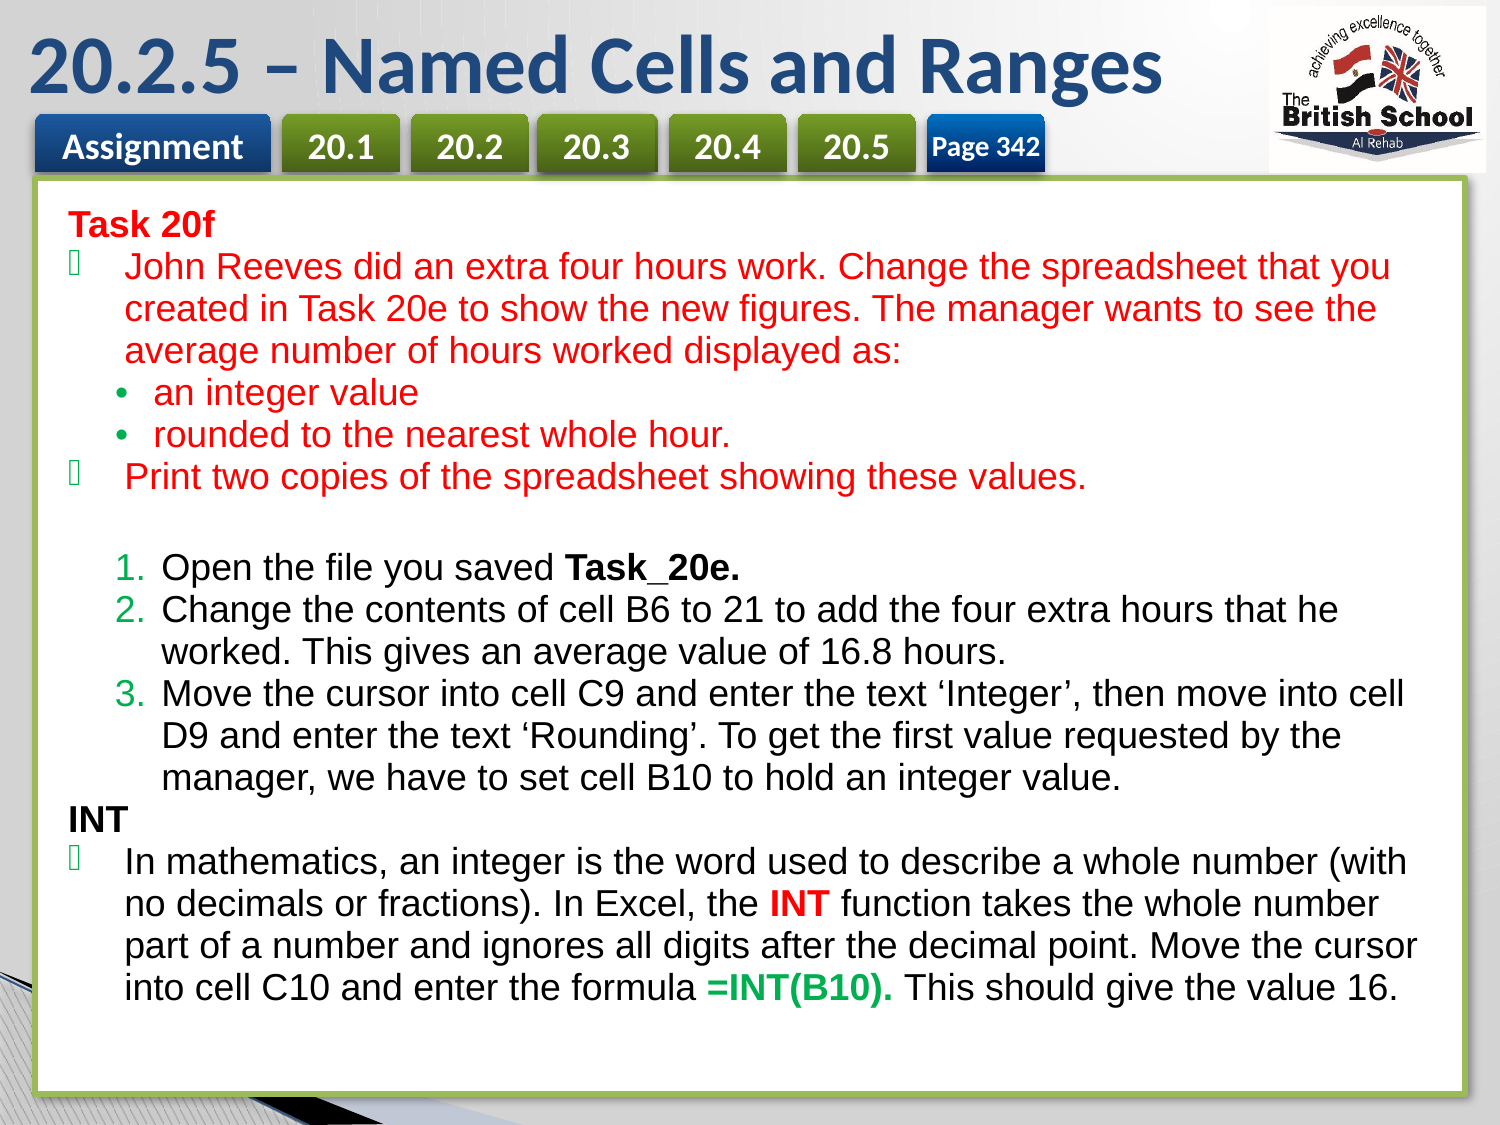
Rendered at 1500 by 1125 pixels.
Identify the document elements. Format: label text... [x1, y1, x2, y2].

table_header Open the file you saved Task_20e. Change the contents of cell B6 to 21 to add the four extra hours that he worked. This gives an average value of 16.8 hours. Move the cursor into cell C9 and enter the text ‘Integer’, then move into cell D9 and enter the text ‘Rounding’. To get the first value requested by the manager, we have to set cell B10 to hold an integer value. INT In mathematics, an integer is the word used to describe a whole number (with no decimals or fractions). In Excel, the INT function takes the whole number part of a number and ignores all digits after the decimal point. Move the cursor into cell C10 and enter the formula =INT(B10). This should give the value 16. [53, 539, 1447, 1016]
title 20.2.5 – Named Cells and Ranges [14, 6, 1270, 114]
picture [1269, 6, 1487, 173]
picture [281, 1114, 303, 1125]
text_box Page 342 [927, 113, 1046, 173]
table_header Task 20f John Reeves did an extra four hours work. Change the spreadsheet that you created in Task 20e to show the new figures. The manager wants to see the average number of hours worked displayed as: an integer value rounded to the nearest whole hour. Print two copies of the spreadsheet showing these values. [53, 196, 1447, 505]
text_box 20.3 [537, 113, 656, 173]
